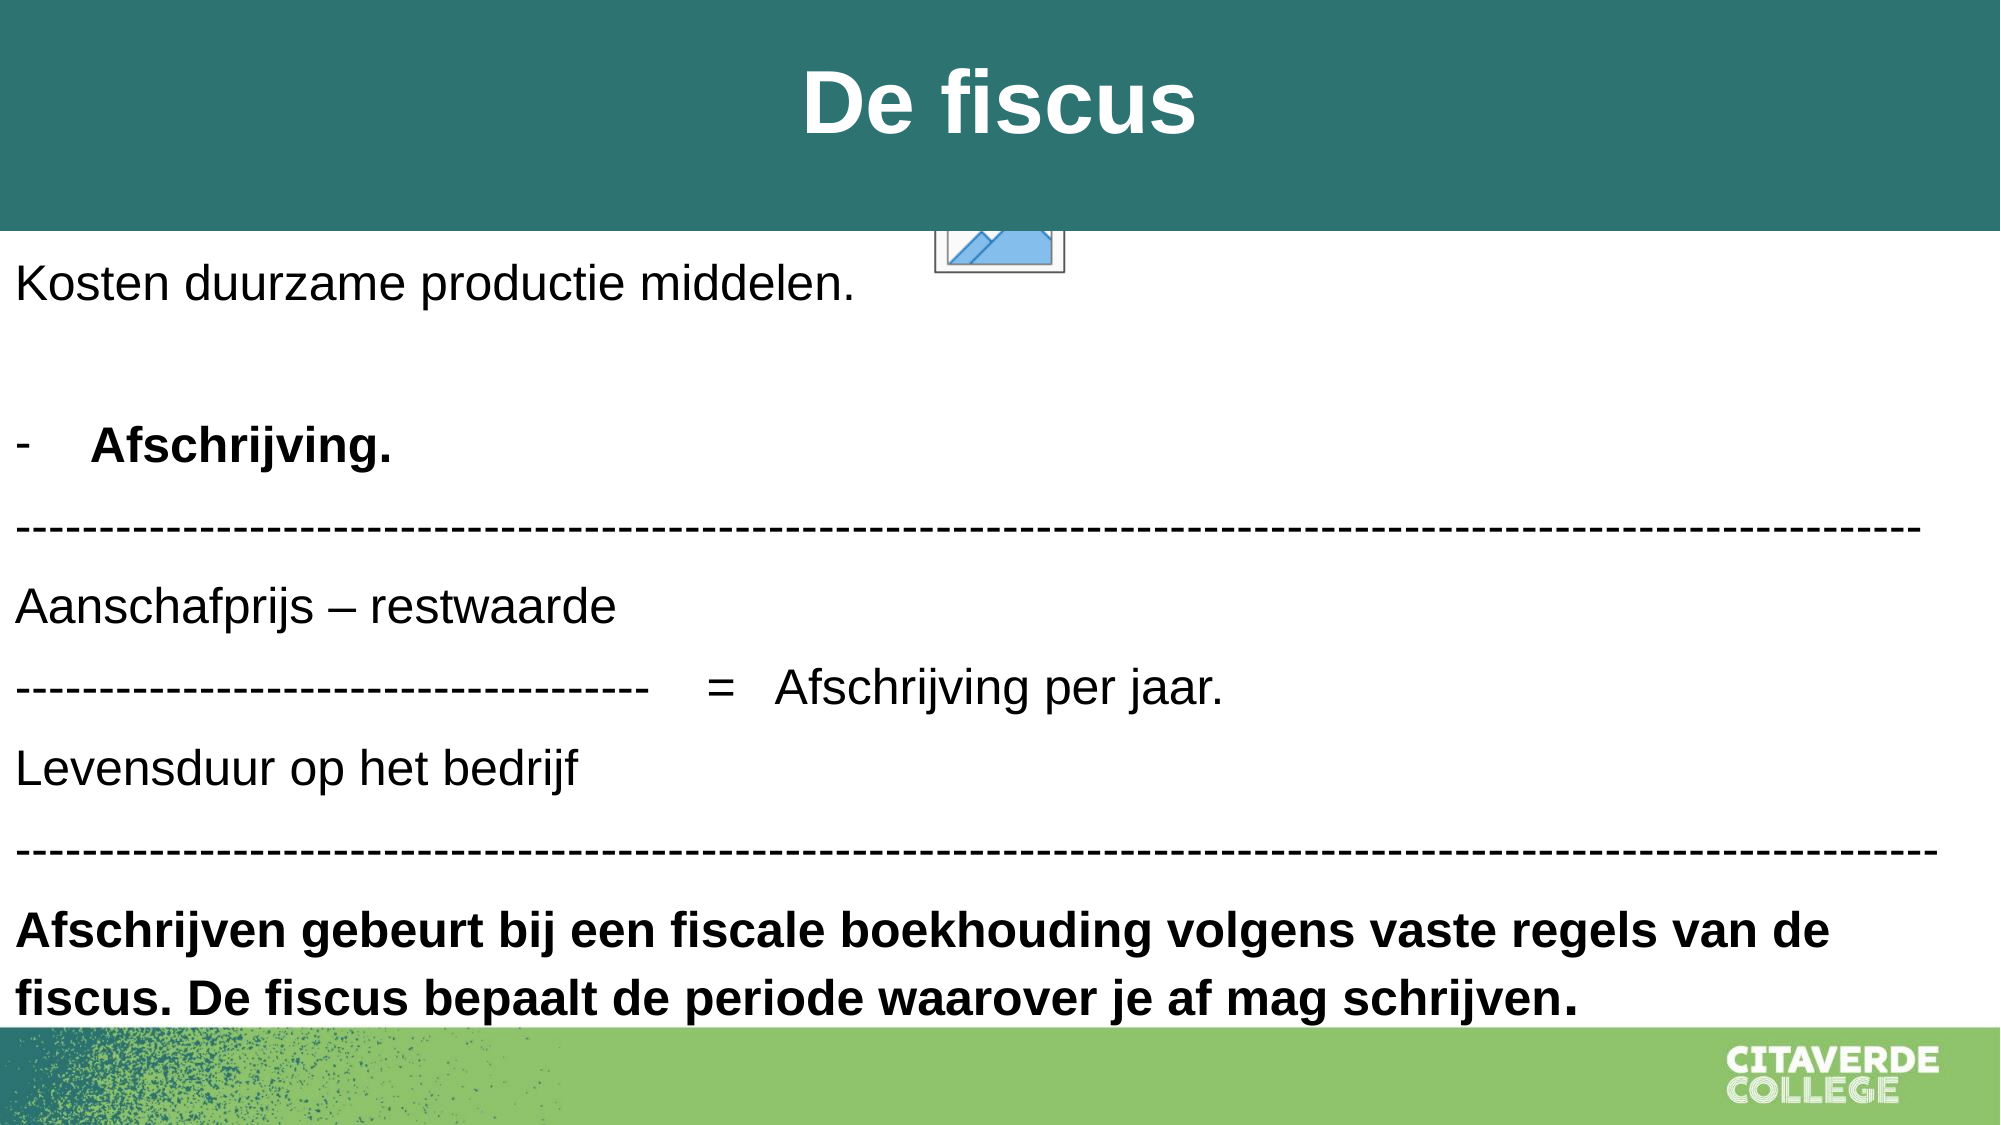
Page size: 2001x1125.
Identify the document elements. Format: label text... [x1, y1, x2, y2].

picture [0, 0, 2001, 1125]
list Kosten duurzame productie middelen. Afschrijving. ------------------------------------------------------------------------------------------------------------------ Aanschafprijs – restwaarde -------------------------------------- = Afschrijving per jaar. Levensduur op het bedrijf ------------------------------------------------------------------------------------------------------------------- Afschrijven gebeurt bij een fiscale boekhouding volgens vaste regels van de fiscus. De fiscus bepaalt de periode waarover je af mag schrijven. [0, 444, 2000, 1057]
